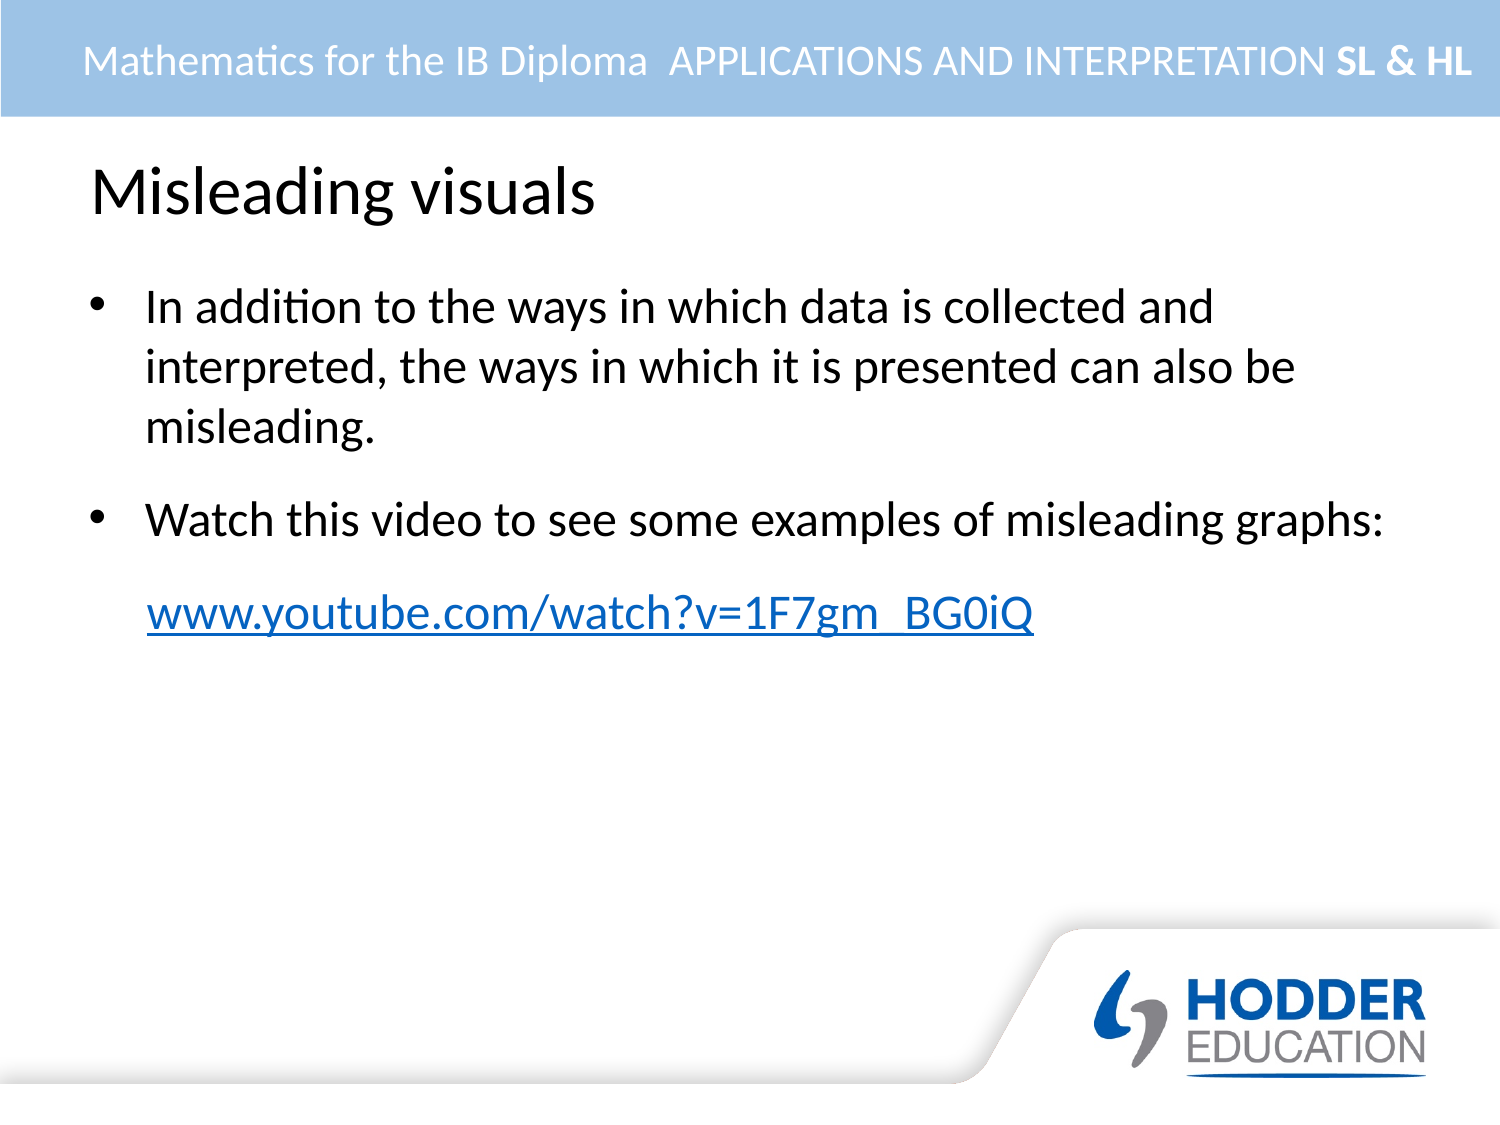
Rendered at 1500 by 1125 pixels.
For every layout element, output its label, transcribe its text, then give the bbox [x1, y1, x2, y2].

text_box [0, 893, 1500, 1125]
text_box Mathematics for the IB Diploma APPLICATIONS AND INTERPRETATION SL & HL [0, 0, 1500, 118]
text_box Misleading visuals [74, 147, 748, 238]
text_box In addition to the ways in which data is collected and interpreted, the ways in which it is presented can also be misleading. Watch this video to see some examples of misleading graphs: www.youtube.com/watch?v=1F7gm_BG0iQ [88, 265, 1436, 665]
